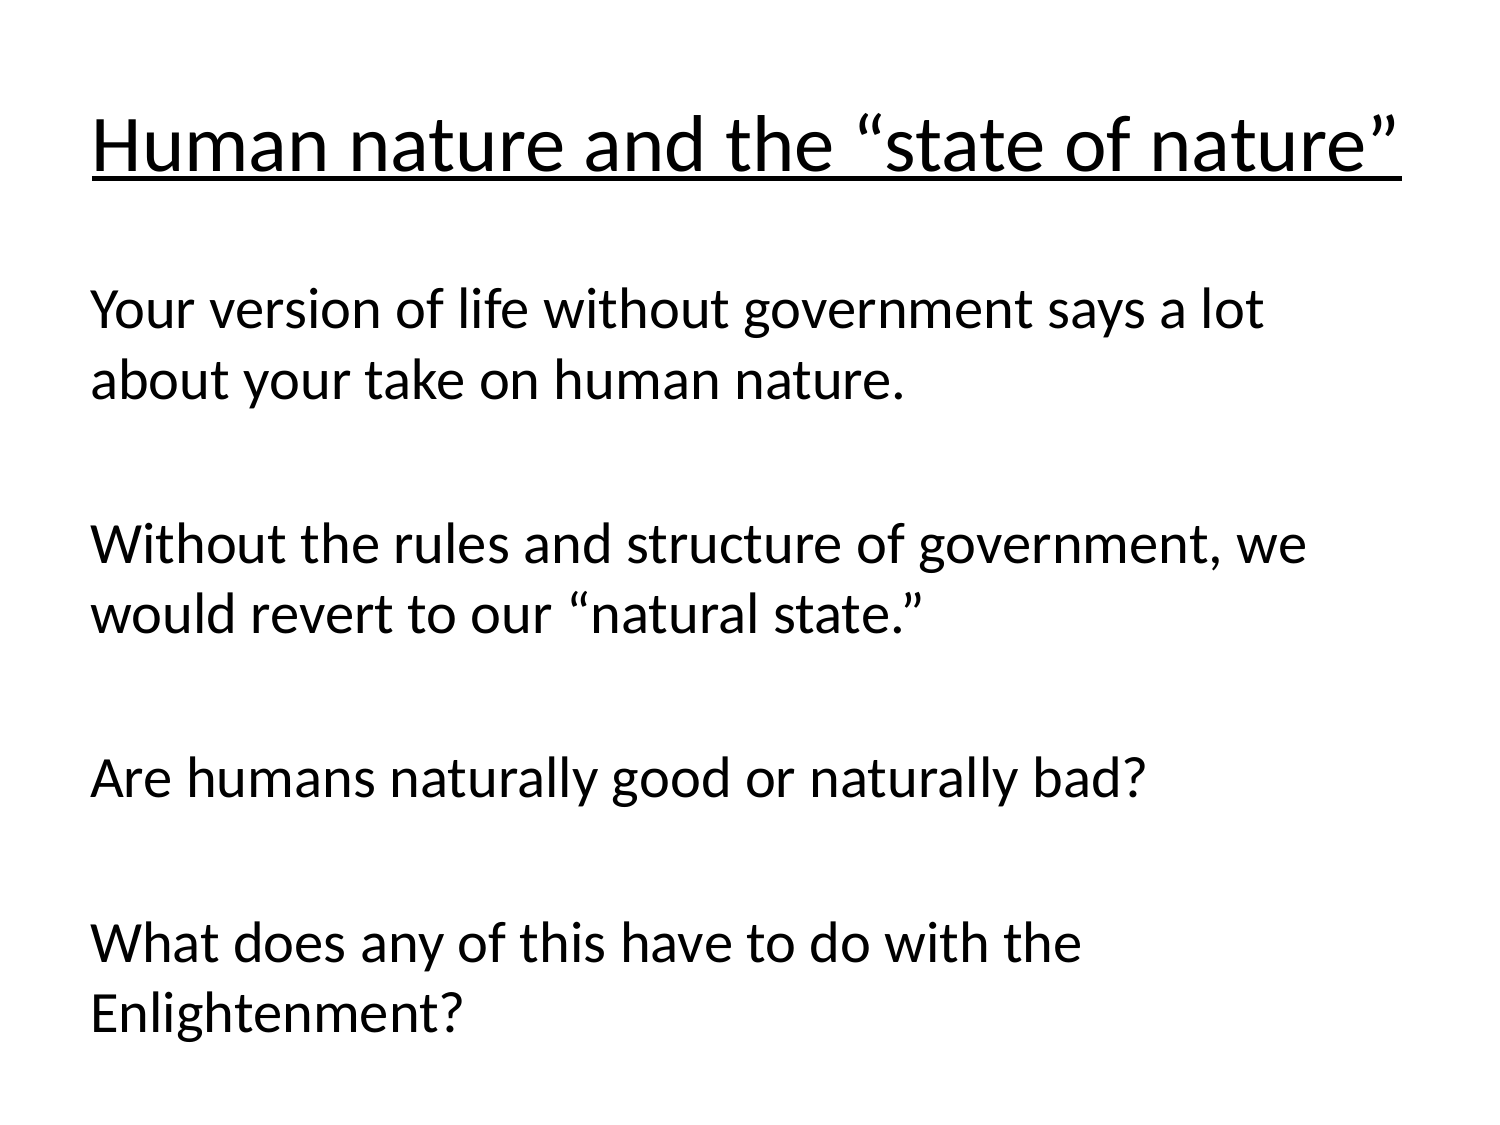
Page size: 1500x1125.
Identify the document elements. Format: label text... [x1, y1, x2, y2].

list Your version of life without government says a lot about your take on human nature. Without the rules and structure of government, we would revert to our “natural state.” Are humans naturally good or naturally bad? What does any of this have to do with the Enlightenment? [75, 262, 1425, 1057]
title Human nature and the “state of nature” [41, 45, 1453, 233]
